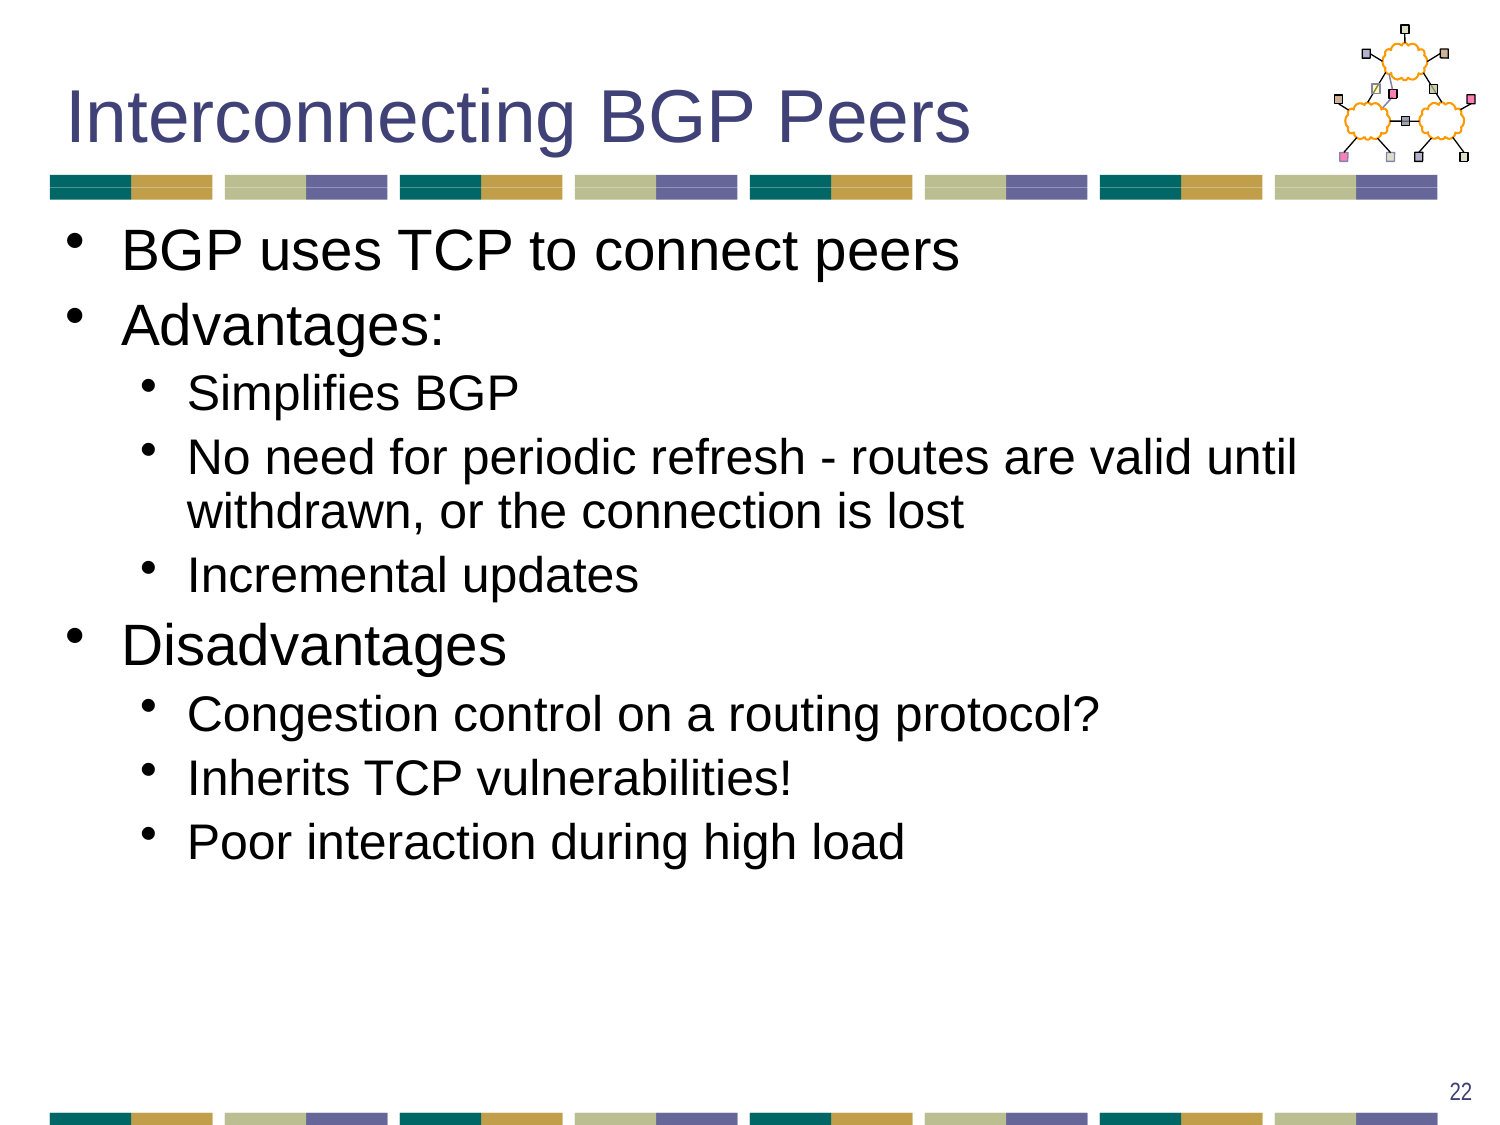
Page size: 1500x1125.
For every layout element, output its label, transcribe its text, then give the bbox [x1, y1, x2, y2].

title Interconnecting BGP Peers [49, 62, 1388, 163]
list BGP uses TCP to connect peers Advantages: Simplifies BGP No need for periodic refresh - routes are valid until withdrawn, or the connection is lost Incremental updates Disadvantages Congestion control on a routing protocol? Inherits TCP vulnerabilities! Poor interaction during high load [49, 212, 1438, 1001]
slide_number 22 [1174, 1037, 1488, 1113]
